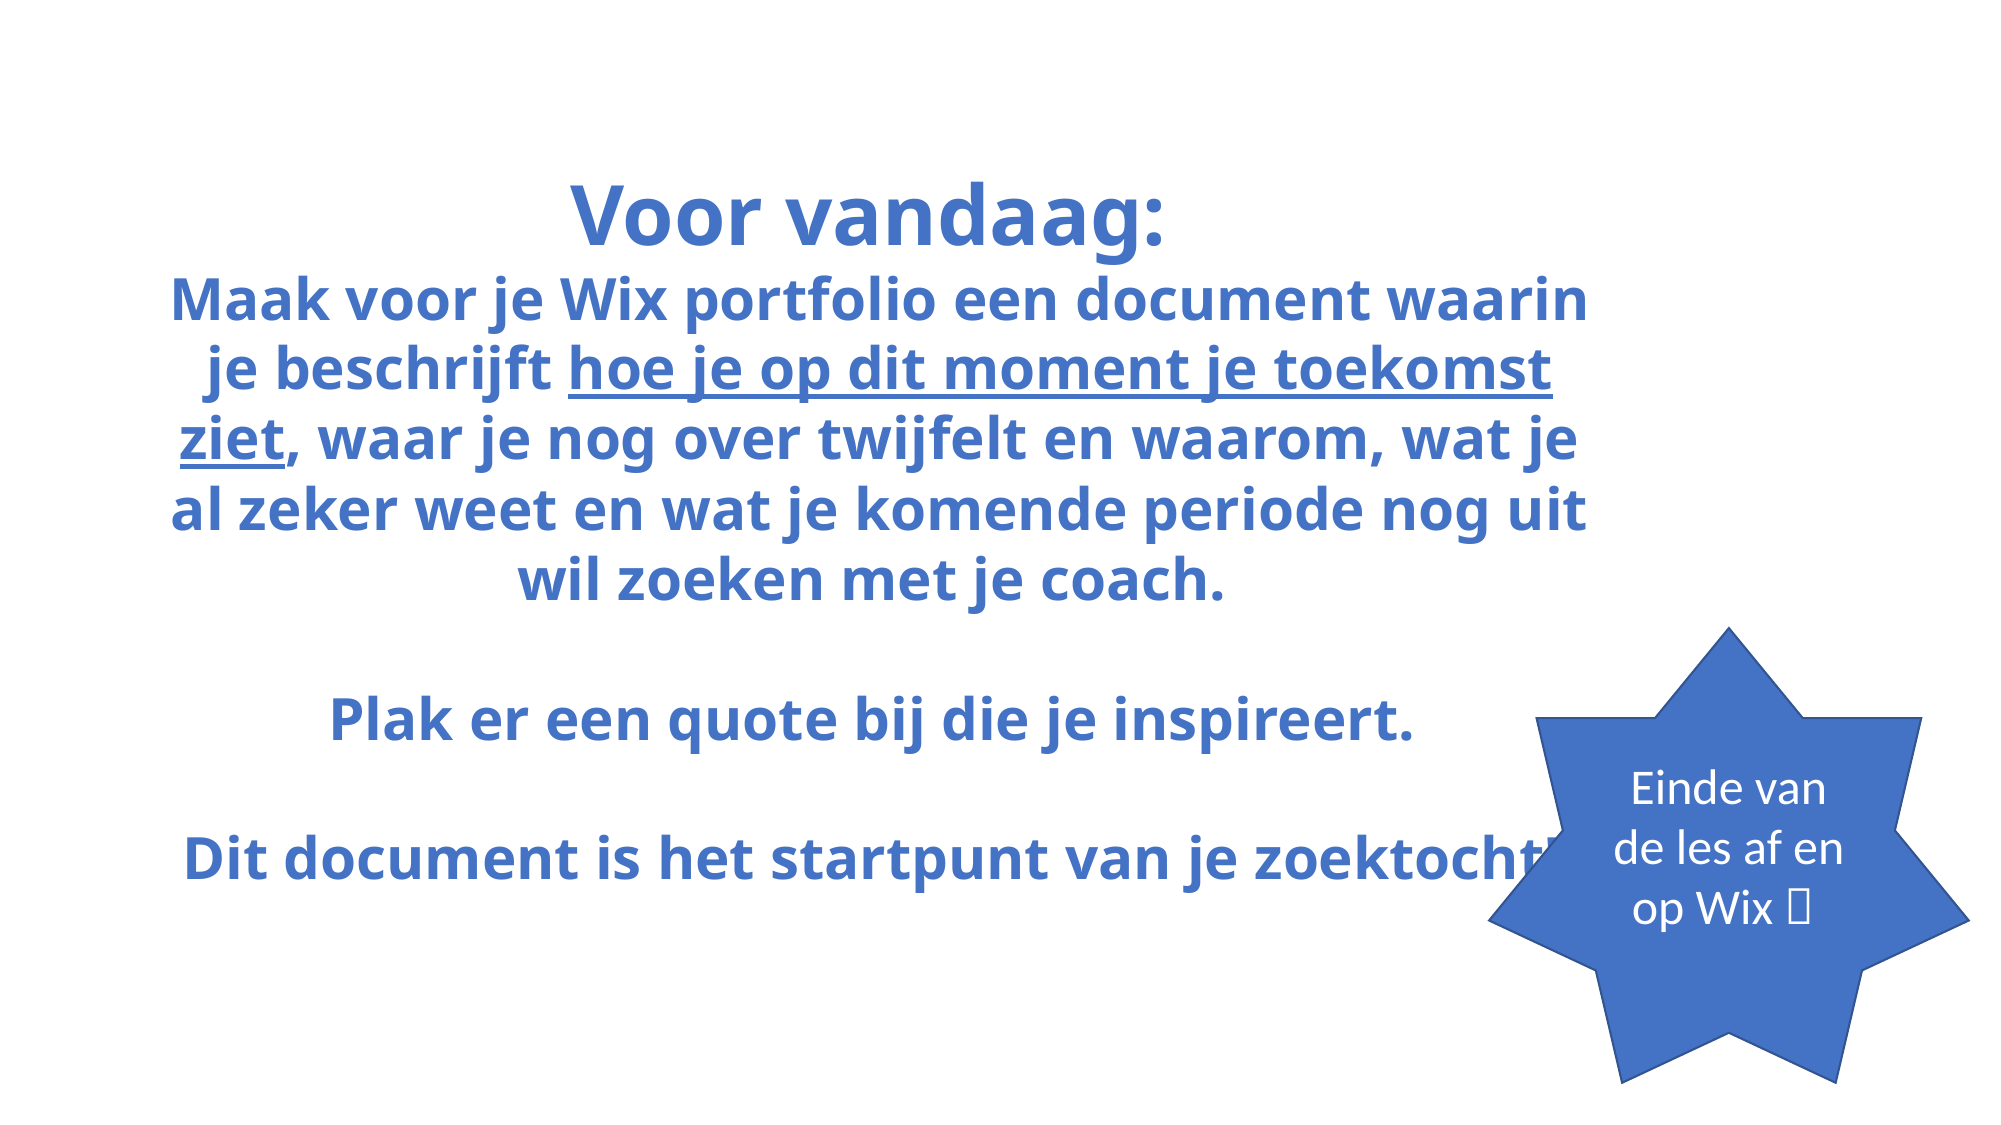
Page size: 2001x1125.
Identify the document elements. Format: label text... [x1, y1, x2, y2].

text_box Einde van de les af en op Wix  [1487, 626, 1971, 1085]
text_box Voor vandaag: Maak voor je Wix portfolio een document waarin je beschrijft hoe je op dit moment je toekomst ziet, waar je nog over twijfelt en waarom, wat je al zeker weet en wat je komende periode nog uit wil zoeken met je coach. Plak er een quote bij die je inspireert. Dit document is het startpunt van je zoektocht! [135, 84, 1624, 899]
